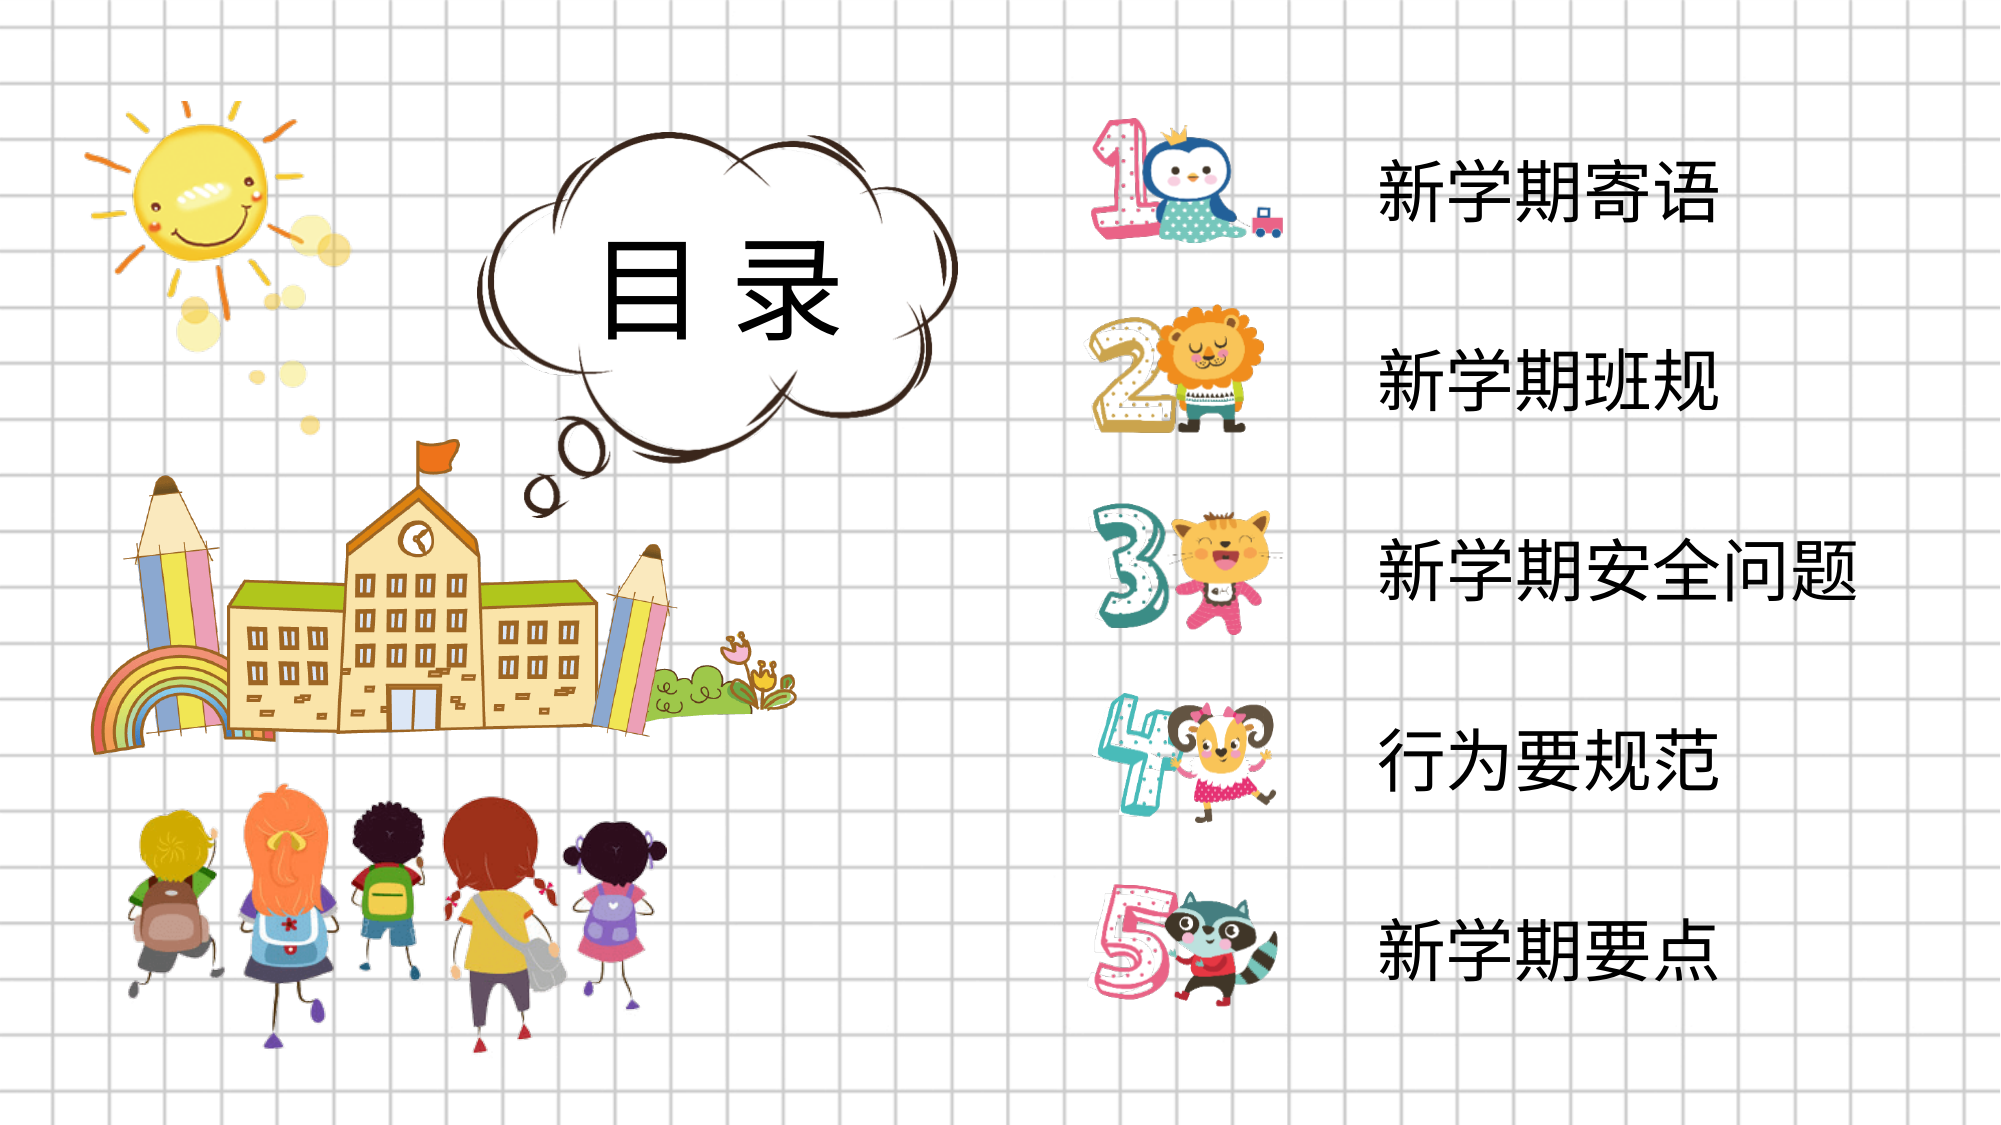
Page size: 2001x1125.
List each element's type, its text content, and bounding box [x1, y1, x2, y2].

text_box 新学期要点 [1362, 900, 1736, 998]
text_box 新学期寄语 [1362, 141, 1736, 239]
picture [0, 0, 2001, 1125]
text_box 新学期班规 [1362, 330, 1736, 428]
text_box 新学期安全问题 [1363, 520, 1874, 618]
text_box 行为要规范 [1362, 710, 1736, 808]
